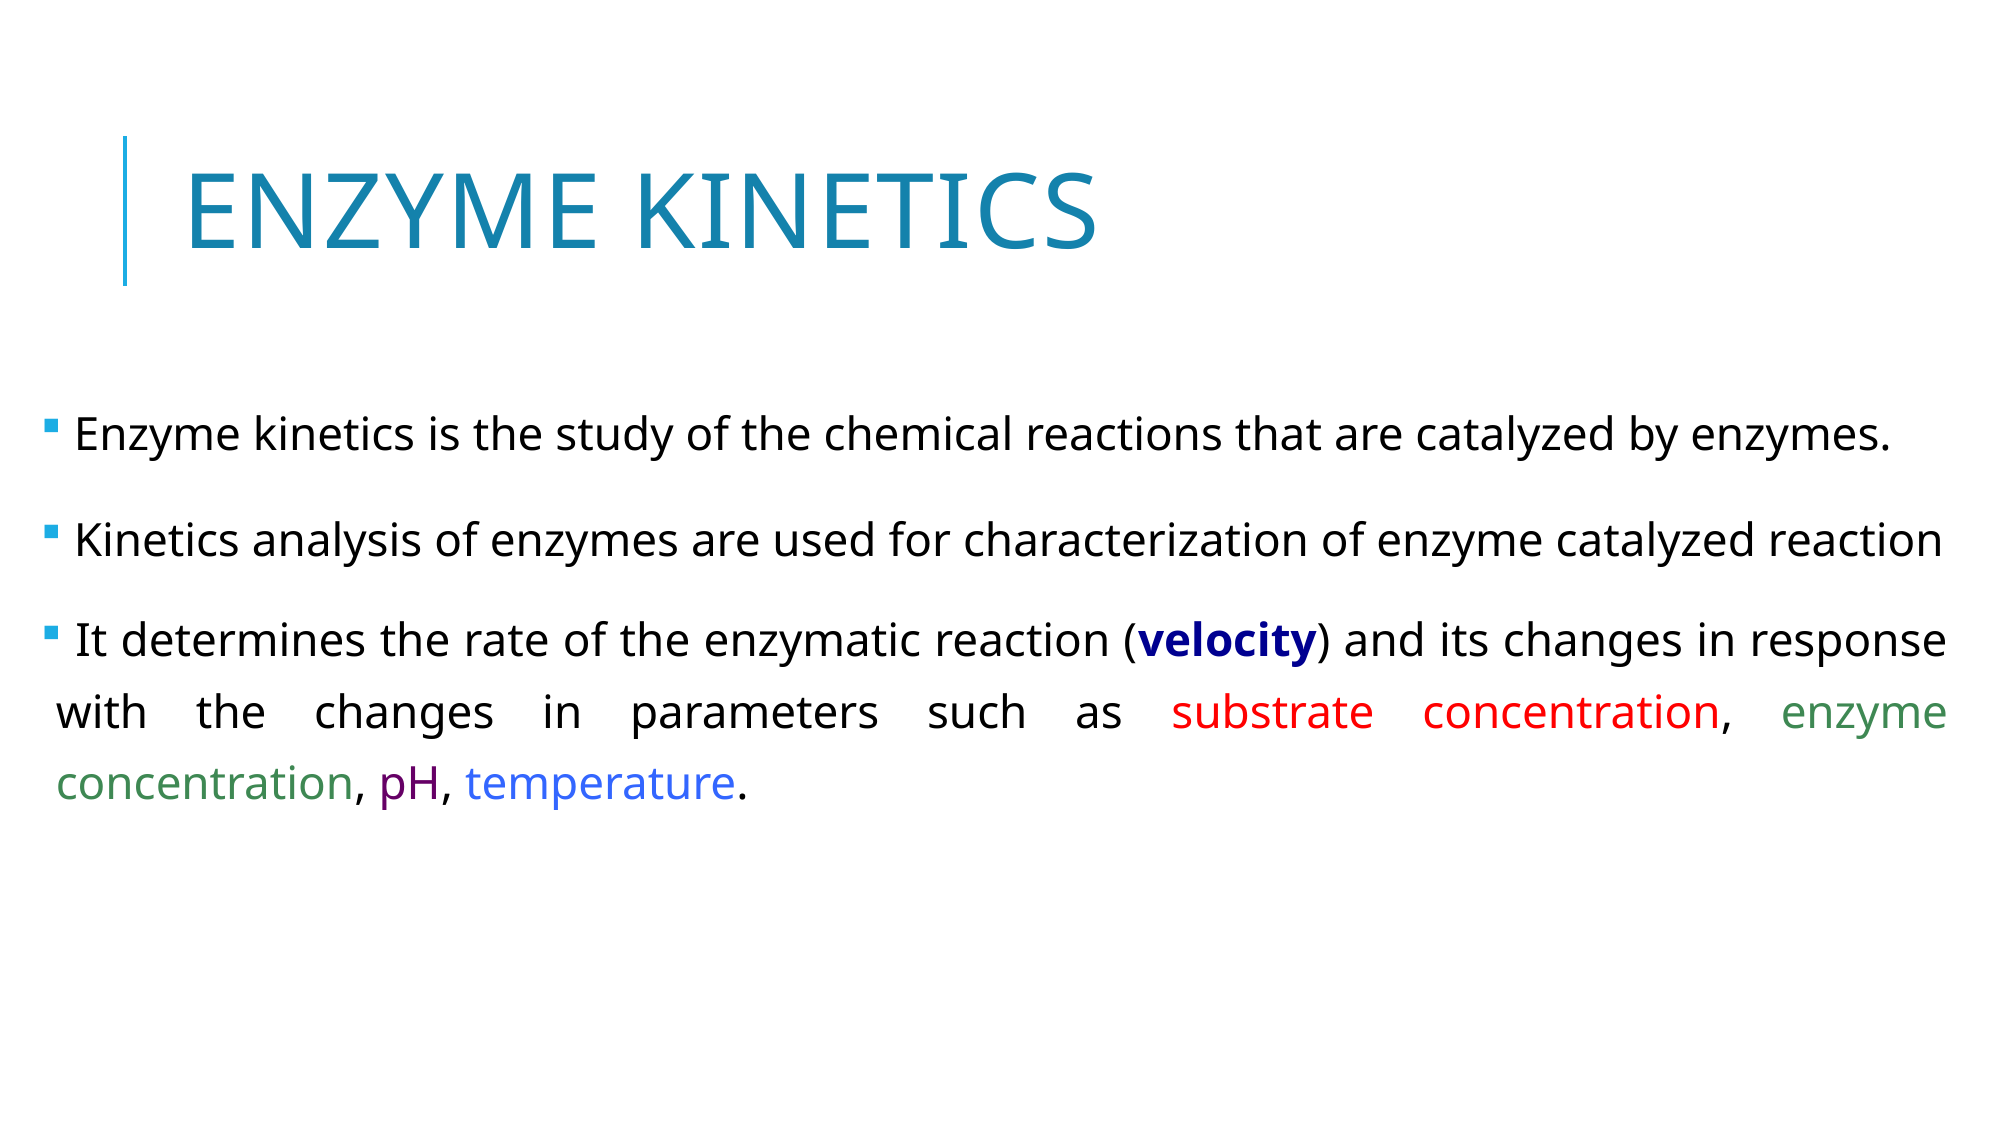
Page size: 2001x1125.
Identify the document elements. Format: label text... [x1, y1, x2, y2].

title Enzyme kinetics [168, 96, 1763, 342]
list Enzyme kinetics is the study of the chemical reactions that are catalyzed by enzymes. Kinetics analysis of enzymes are used for characterization of enzyme catalyzed reaction It determines the rate of the enzymatic reaction (velocity) and its changes in response with the changes in parameters such as substrate concentration, enzyme concentration, pH, temperature. [33, 375, 1956, 1035]
